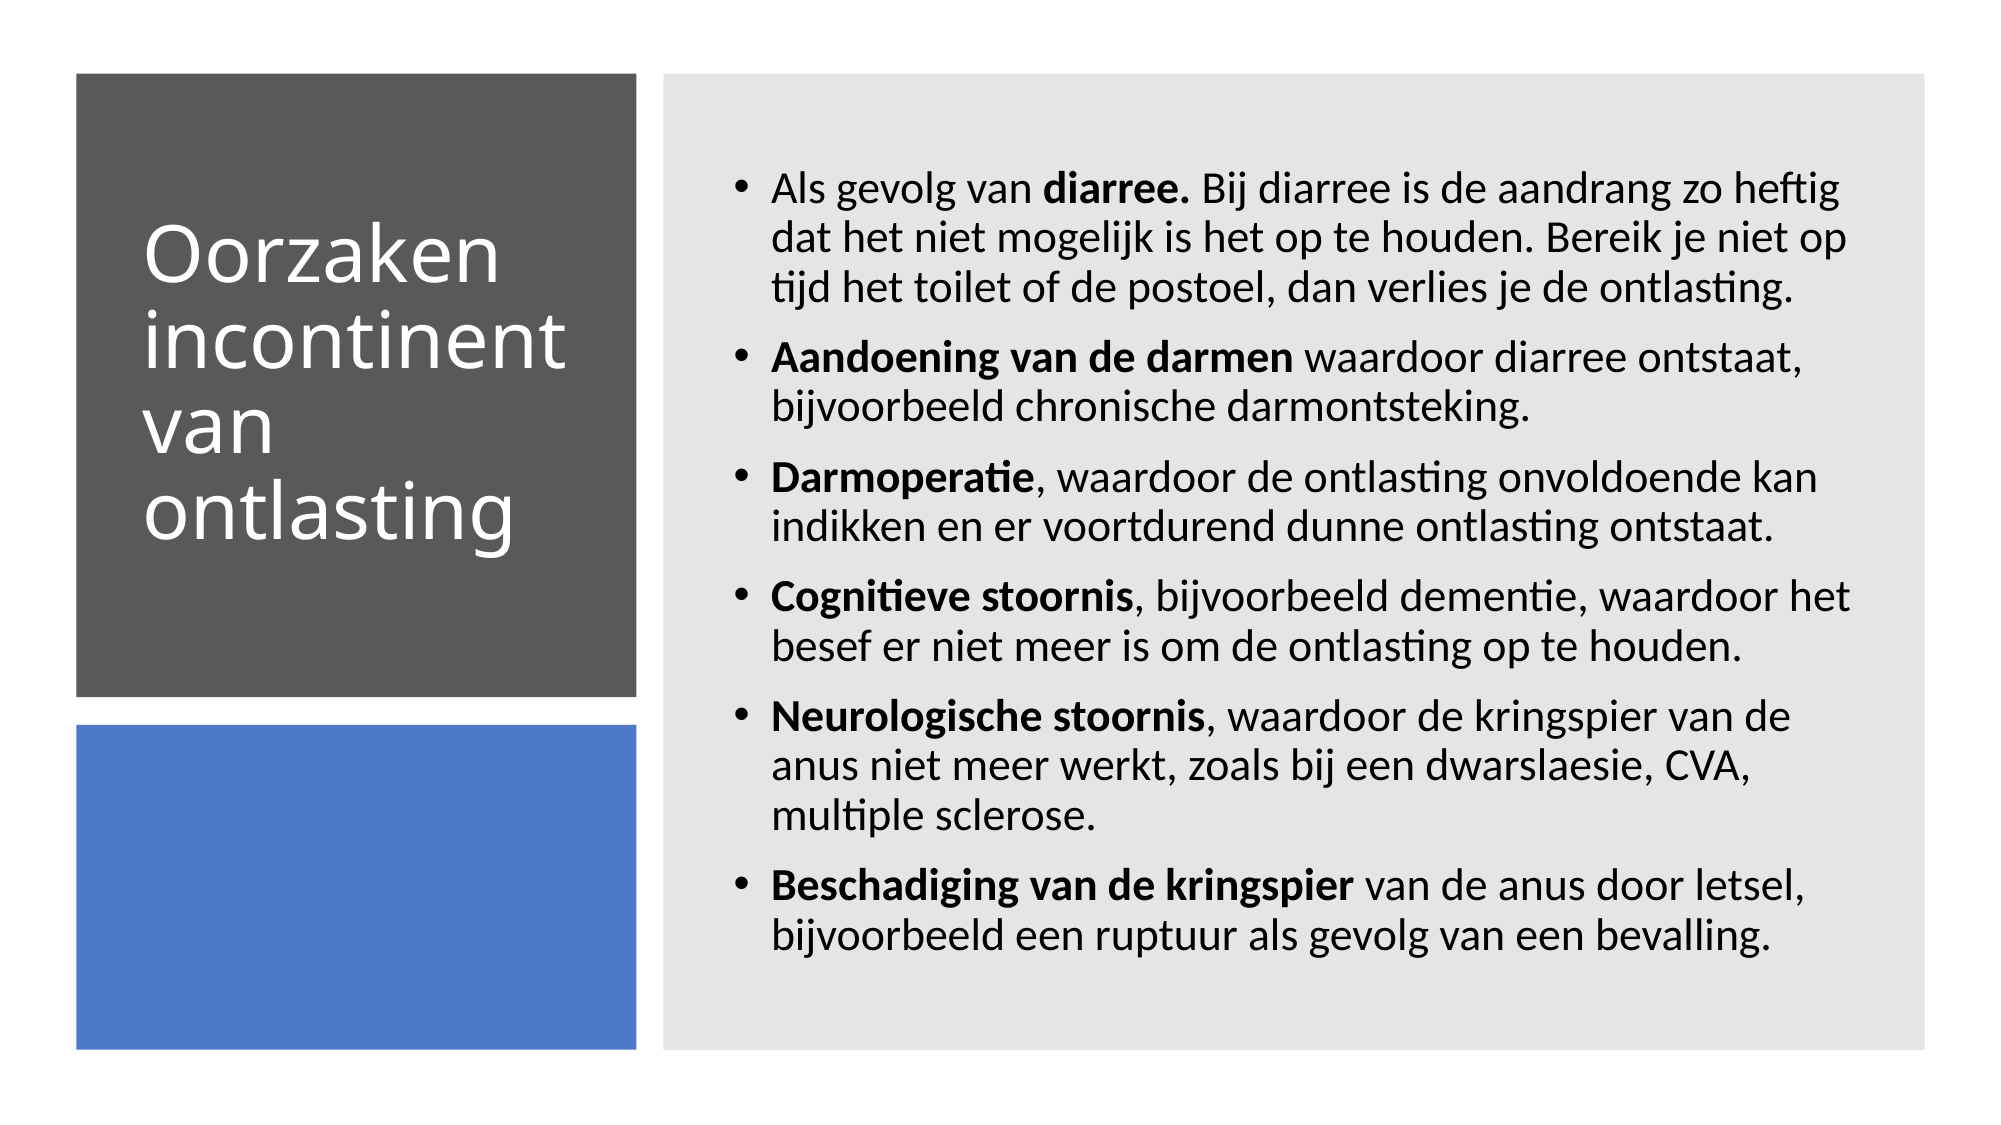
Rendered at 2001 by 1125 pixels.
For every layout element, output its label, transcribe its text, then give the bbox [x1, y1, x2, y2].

text_box [75, 724, 637, 1051]
list Als gevolg van diarree. Bij diarree is de aandrang zo heftig dat het niet mogelijk is het op te houden. Bereik je niet op tijd het toilet of de postoel, dan verlies je de ontlasting. Aandoening van de darmen waardoor diarree ontstaat, bijvoorbeeld chronische darmontsteking. Darmoperatie, waardoor de ontlasting onvoldoende kan indikken en er voortdurend dunne ontlasting ontstaat. Cognitieve stoornis, bijvoorbeeld dementie, waardoor het besef er niet meer is om de ontlasting op te houden. Neurologische stoornis, waardoor de kringspier van de anus niet meer werkt, zoals bij een dwarslaesie, CVA, multiple sclerose. Beschadiging van de kringspier van de anus door letsel, bijvoorbeeld een ruptuur als gevolg van een bevalling. [718, 112, 1873, 1011]
text_box [75, 72, 637, 698]
text_box [662, 72, 1926, 1051]
title Oorzaken incontinent van ontlasting [127, 120, 595, 652]
